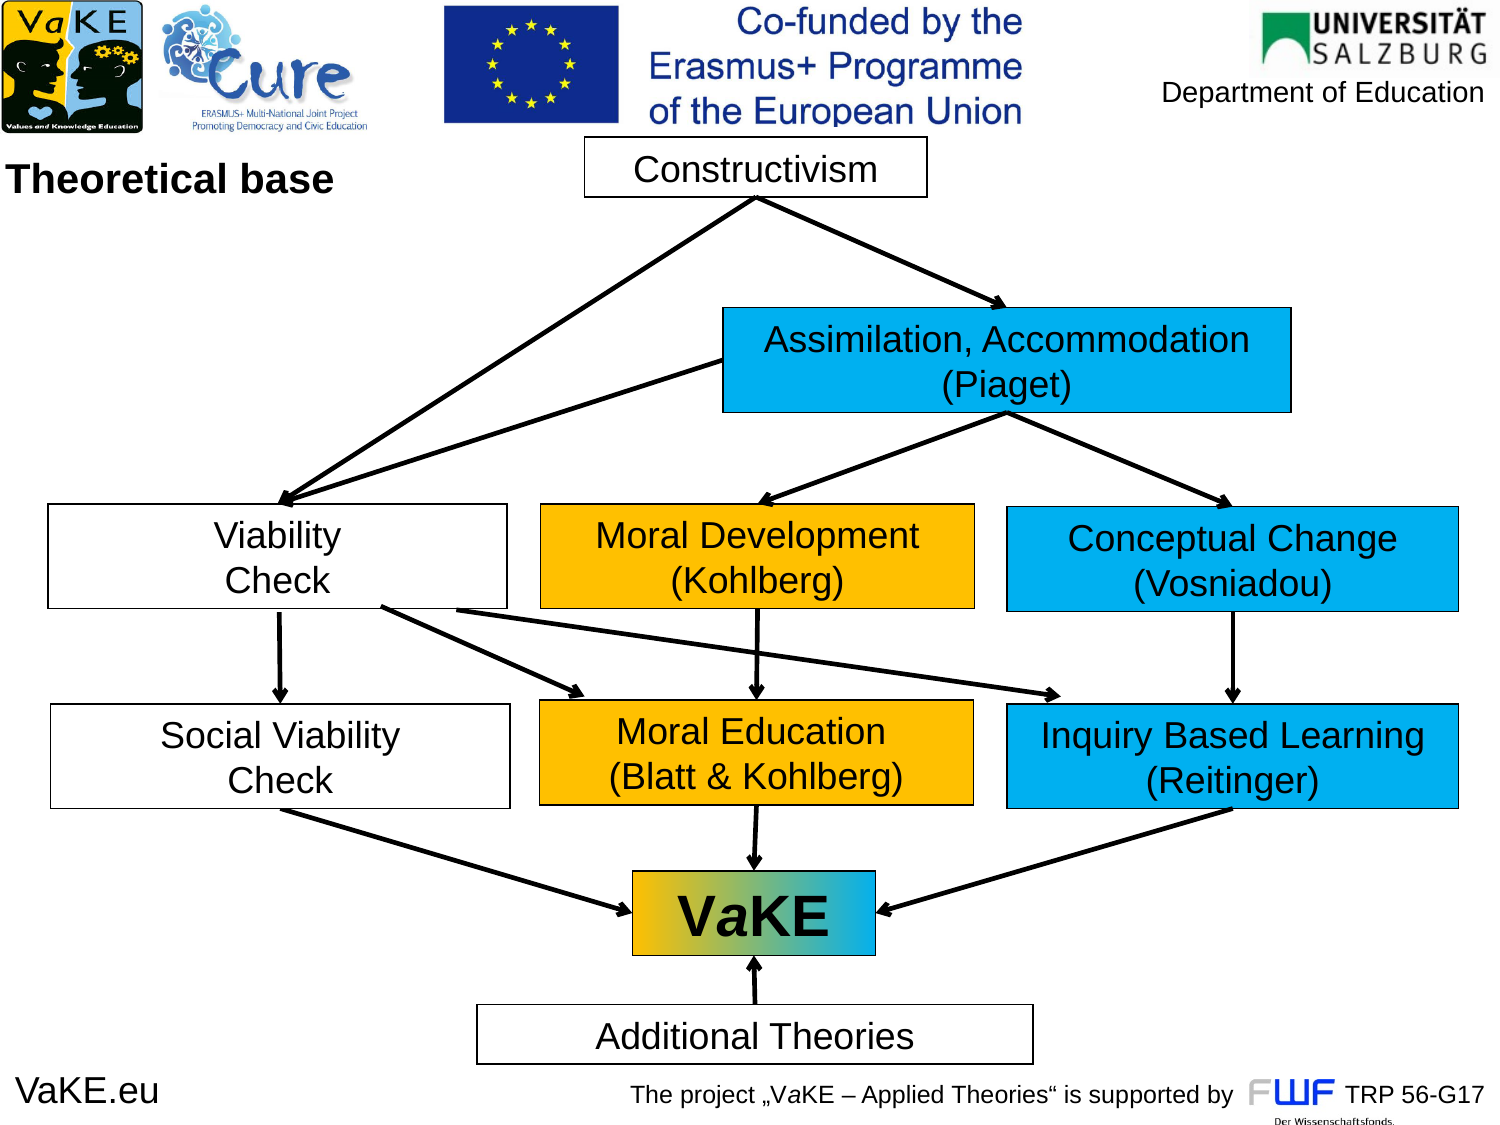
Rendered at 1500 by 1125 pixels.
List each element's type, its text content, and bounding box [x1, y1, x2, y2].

picture [1249, 1079, 1394, 1125]
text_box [277, 360, 724, 505]
text_box Assimilation, Accommodation (Piaget) [762, 307, 1292, 413]
picture [1249, 0, 1500, 78]
text_box Conceptual Change (Vosniadou) [1007, 506, 1459, 612]
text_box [1006, 413, 1234, 507]
text_box Constructivism [584, 137, 928, 196]
text_box VaKE [632, 870, 876, 956]
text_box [761, 413, 1005, 505]
text_box Social Viability Check [50, 703, 510, 809]
text_box Moral Education (Blatt & Kohlberg) [539, 705, 974, 805]
text_box Inquiry Based Learning (Reitinger) [1007, 703, 1459, 809]
text_box Moral Development (Kohlberg) [540, 512, 975, 608]
picture [0, 0, 145, 135]
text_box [753, 805, 757, 871]
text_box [380, 605, 585, 697]
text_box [277, 197, 757, 505]
text_box Theoretical base [0, 144, 359, 210]
text_box Additional Theories [476, 1004, 1034, 1065]
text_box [279, 809, 633, 914]
text_box Viability Check [47, 503, 508, 609]
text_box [875, 809, 1234, 914]
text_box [757, 197, 1008, 308]
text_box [455, 609, 1062, 697]
